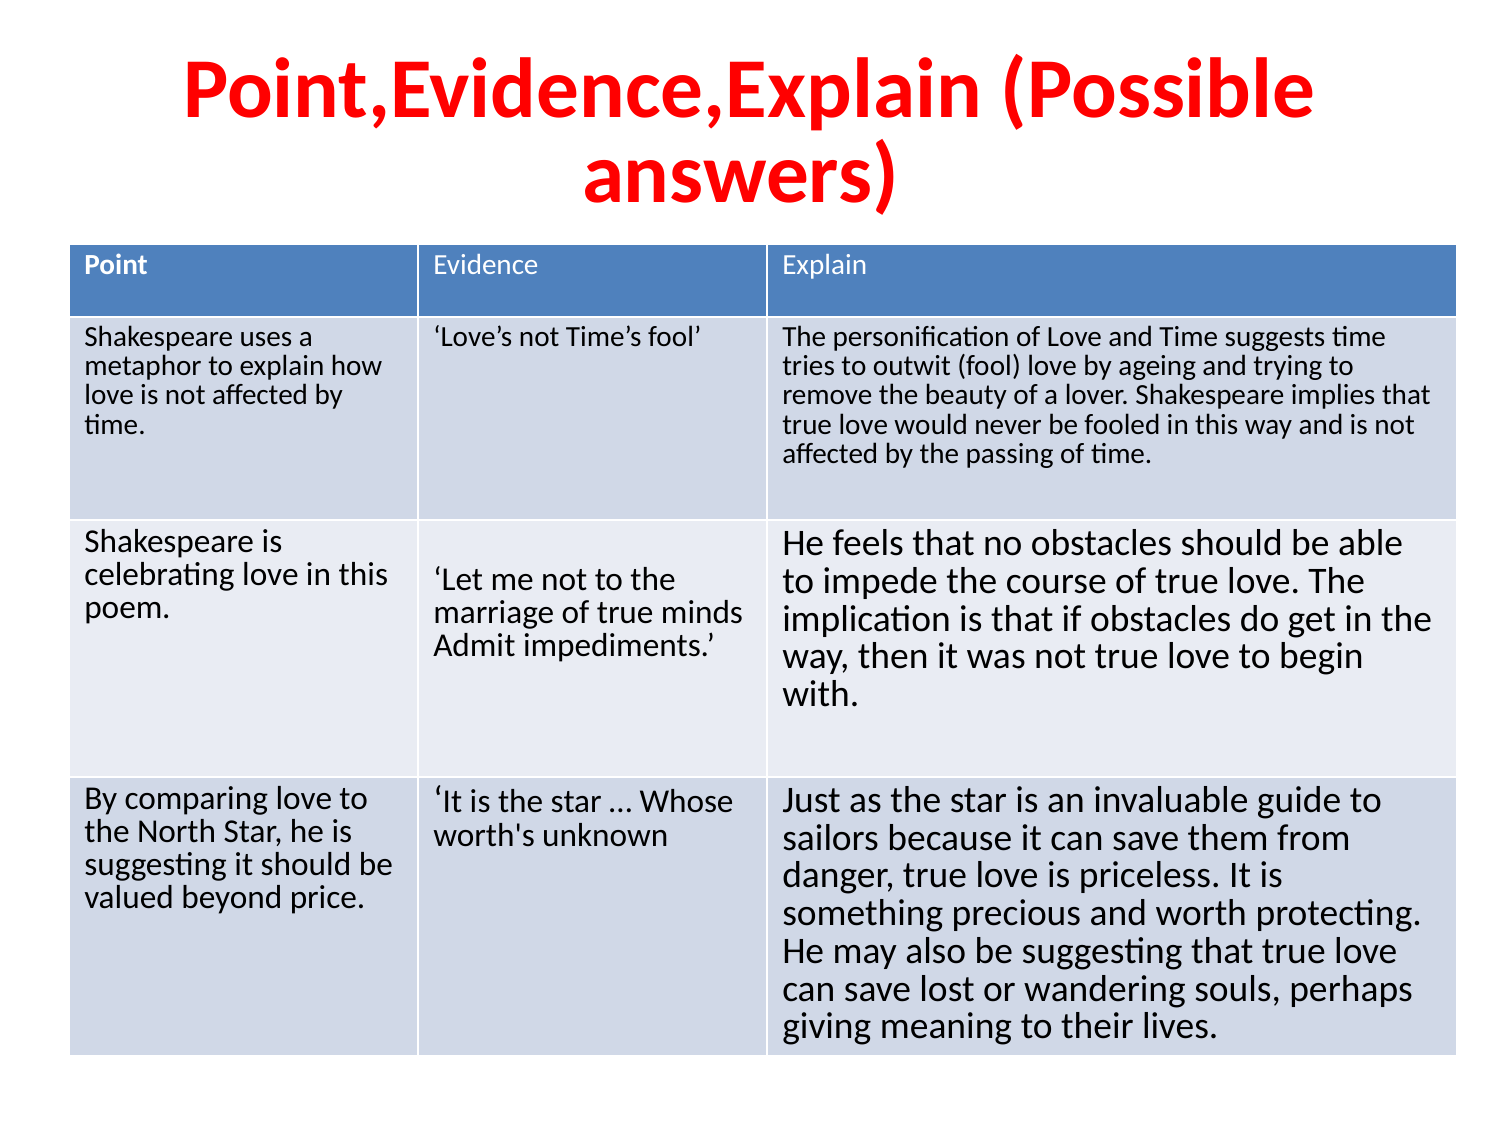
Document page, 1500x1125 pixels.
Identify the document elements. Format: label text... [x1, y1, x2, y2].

table_cell By comparing love to the North Star, he is suggesting it should be valued beyond price. [70, 778, 417, 1055]
table_cell ‘It is the star … Whose worth's unknown [419, 778, 766, 1055]
table_header Explain [768, 245, 1456, 316]
table_cell He feels that no obstacles should be able to impede the course of true love. The implication is that if obstacles do get in the way, then it was not true love to begin with. [768, 521, 1456, 776]
table_cell ‘Love’s not Time’s fool’ [419, 318, 766, 519]
table_cell Shakespeare uses a metaphor to explain how love is not affected by time. [70, 318, 417, 519]
table_cell ‘Let me not to the marriage of true minds Admit impediments.’ [419, 521, 766, 776]
table_cell Just as the star is an invaluable guide to sailors because it can save them from danger, true love is priceless. It is something precious and worth protecting. He may also be suggesting that true love can save lost or wandering souls, perhaps giving meaning to their lives. [768, 778, 1456, 1055]
table_header Point [70, 245, 417, 316]
table_header Evidence [419, 245, 766, 316]
title Point,Evidence,Explain (Possible answers) [75, 45, 1425, 233]
table_cell Shakespeare is celebrating love in this poem. [70, 521, 417, 776]
table_cell The personification of Love and Time suggests time tries to outwit (fool) love by ageing and trying to remove the beauty of a lover. Shakespeare implies that true love would never be fooled in this way and is not affected by the passing of time. [768, 318, 1456, 519]
